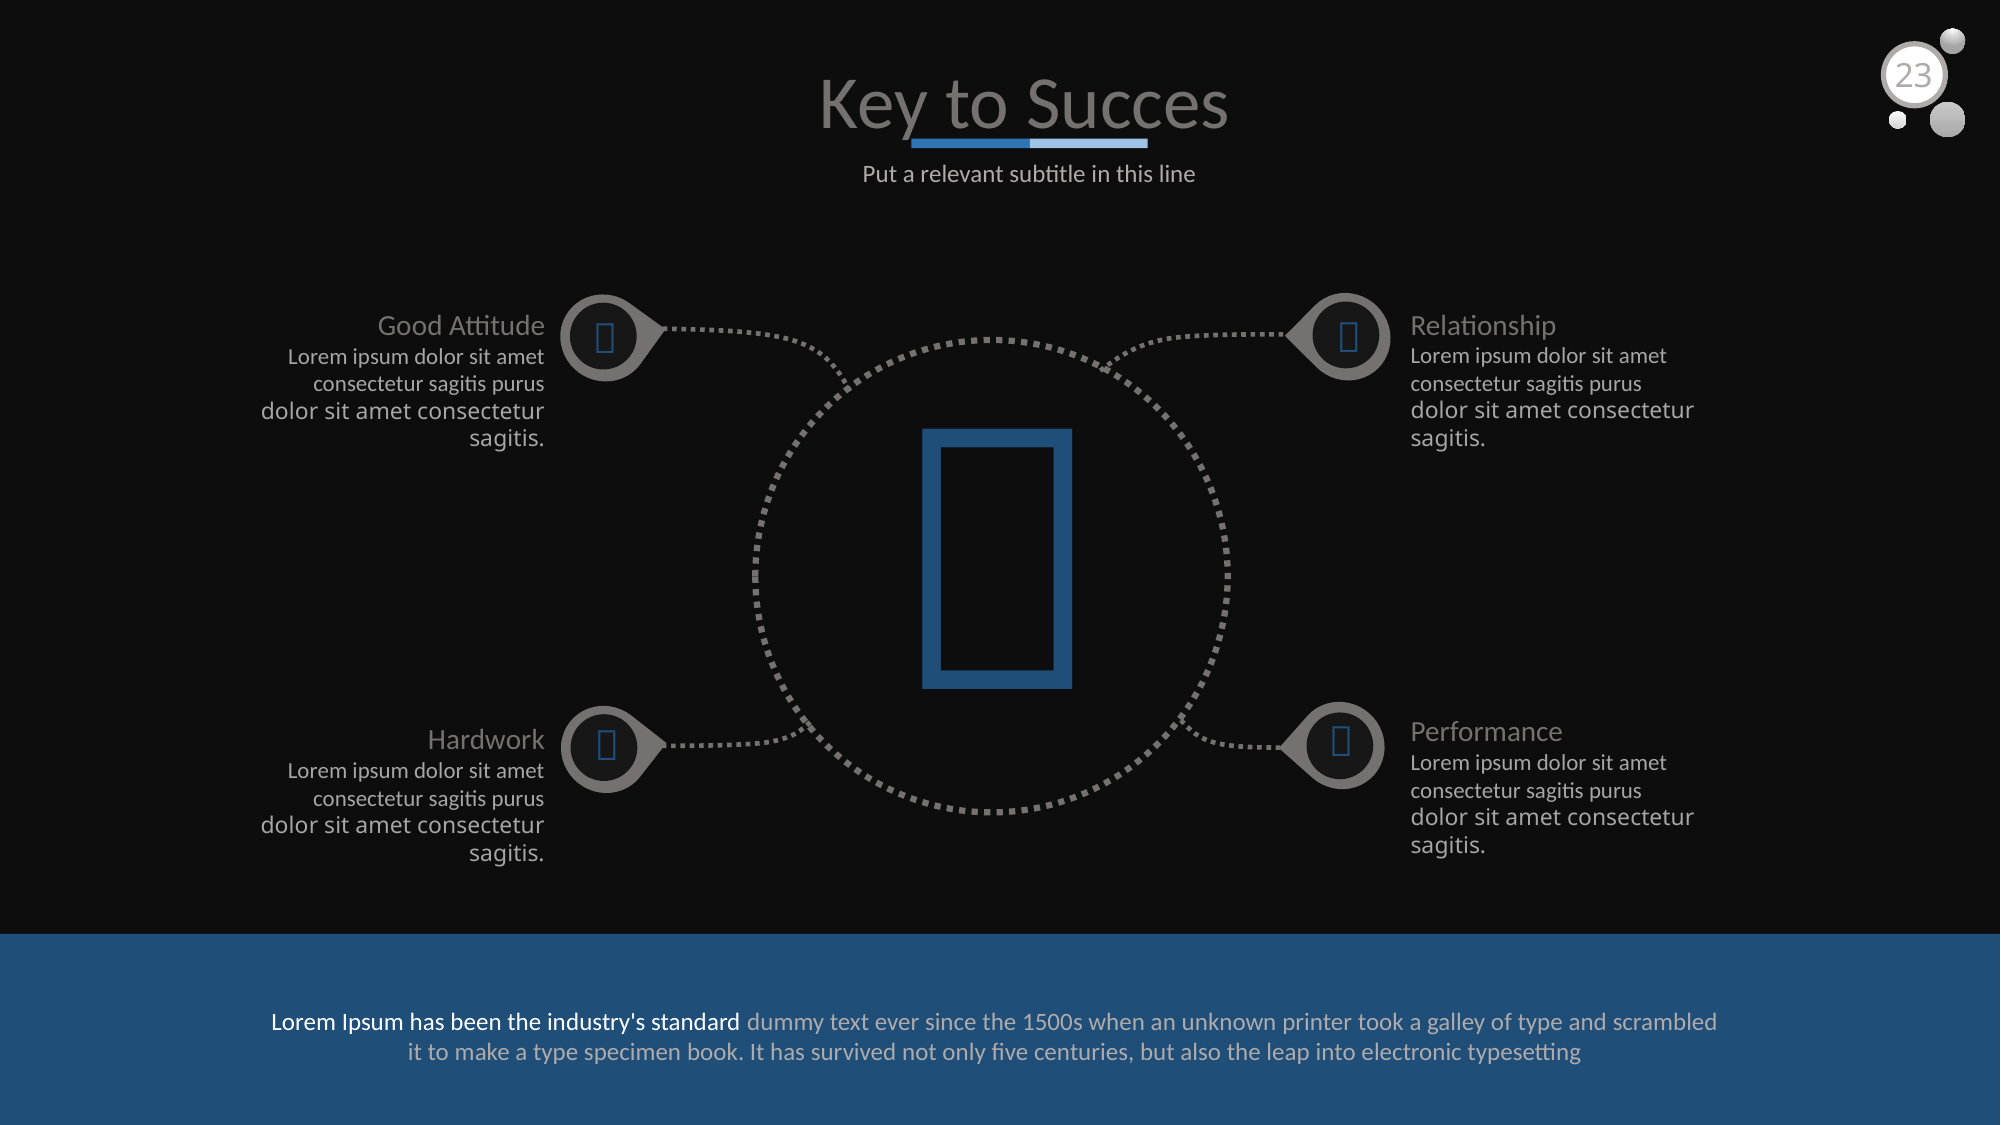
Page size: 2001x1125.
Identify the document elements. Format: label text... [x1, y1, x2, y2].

text_box Key to Succes [597, 1, 1454, 152]
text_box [911, 138, 1148, 149]
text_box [1100, 295, 1390, 378]
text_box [1876, 28, 1966, 138]
text_box [754, 412, 820, 741]
text_box [0, 933, 2000, 1125]
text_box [561, 296, 852, 386]
text_box [854, 770, 1129, 814]
text_box [0, 0, 2000, 933]
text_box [562, 708, 811, 791]
text_box Put a relevant subtitle in this line [792, 142, 1267, 202]
text_box Good Attitude Lorem ipsum dolor sit amet consectetur sagitis purus dolor sit amet consectetur sagitis. [236, 298, 561, 459]
text_box  [820, 317, 1177, 770]
text_box [1177, 428, 1229, 723]
text_box Performance Lorem ipsum dolor sit amet consectetur sagitis purus dolor sit amet consectetur sagitis. [1395, 705, 1720, 866]
text_box Lorem Ipsum has been the industry's standard dummy text ever since the 1500s when an unknown printer took a galley of type and scrambled it to make a type specimen book. It has survived not only five centuries, but also the leap into electronic typesetting [246, 998, 1745, 1106]
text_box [1180, 704, 1384, 787]
text_box Hardwork Lorem ipsum dolor sit amet consectetur sagitis purus dolor sit amet consectetur sagitis. [236, 712, 560, 874]
text_box Relationship Lorem ipsum dolor sit amet consectetur sagitis purus dolor sit amet consectetur sagitis. [1395, 298, 1720, 459]
